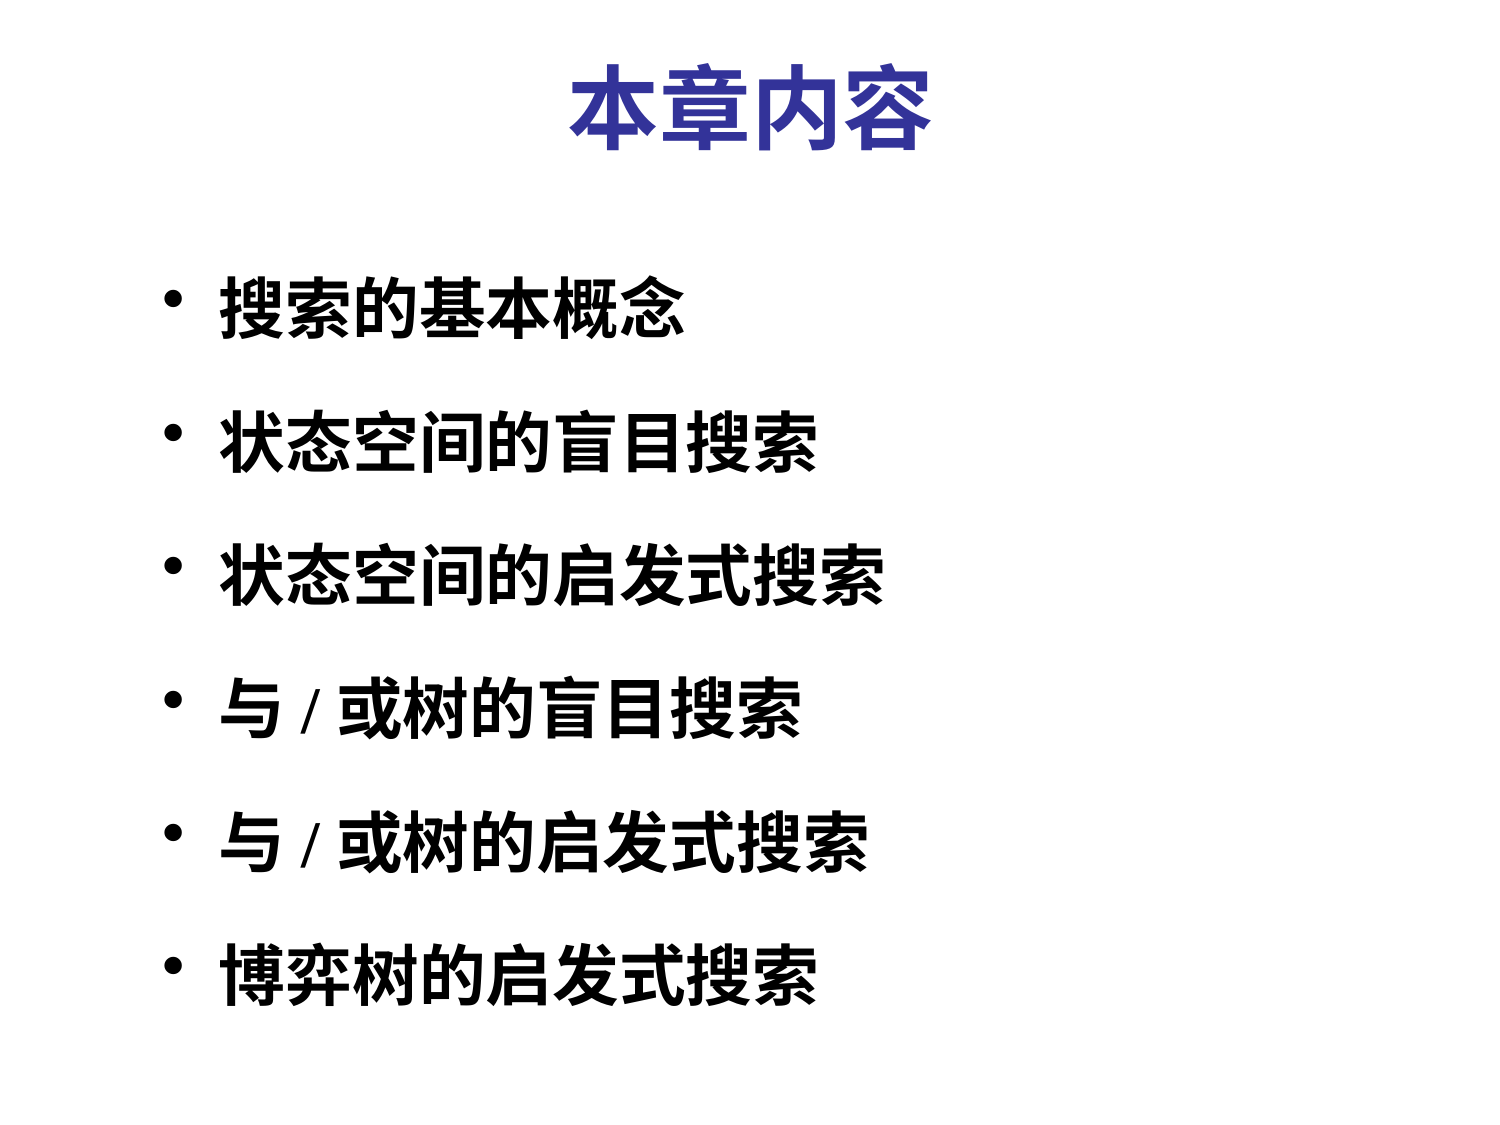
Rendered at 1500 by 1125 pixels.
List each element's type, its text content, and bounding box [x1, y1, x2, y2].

list 搜索的基本概念 状态空间的盲目搜索 状态空间的启发式搜索 与/或树的盲目搜索 与/或树的启发式搜索 博弈树的启发式搜索 [147, 243, 1425, 1094]
title 本章内容 [77, 31, 1425, 181]
